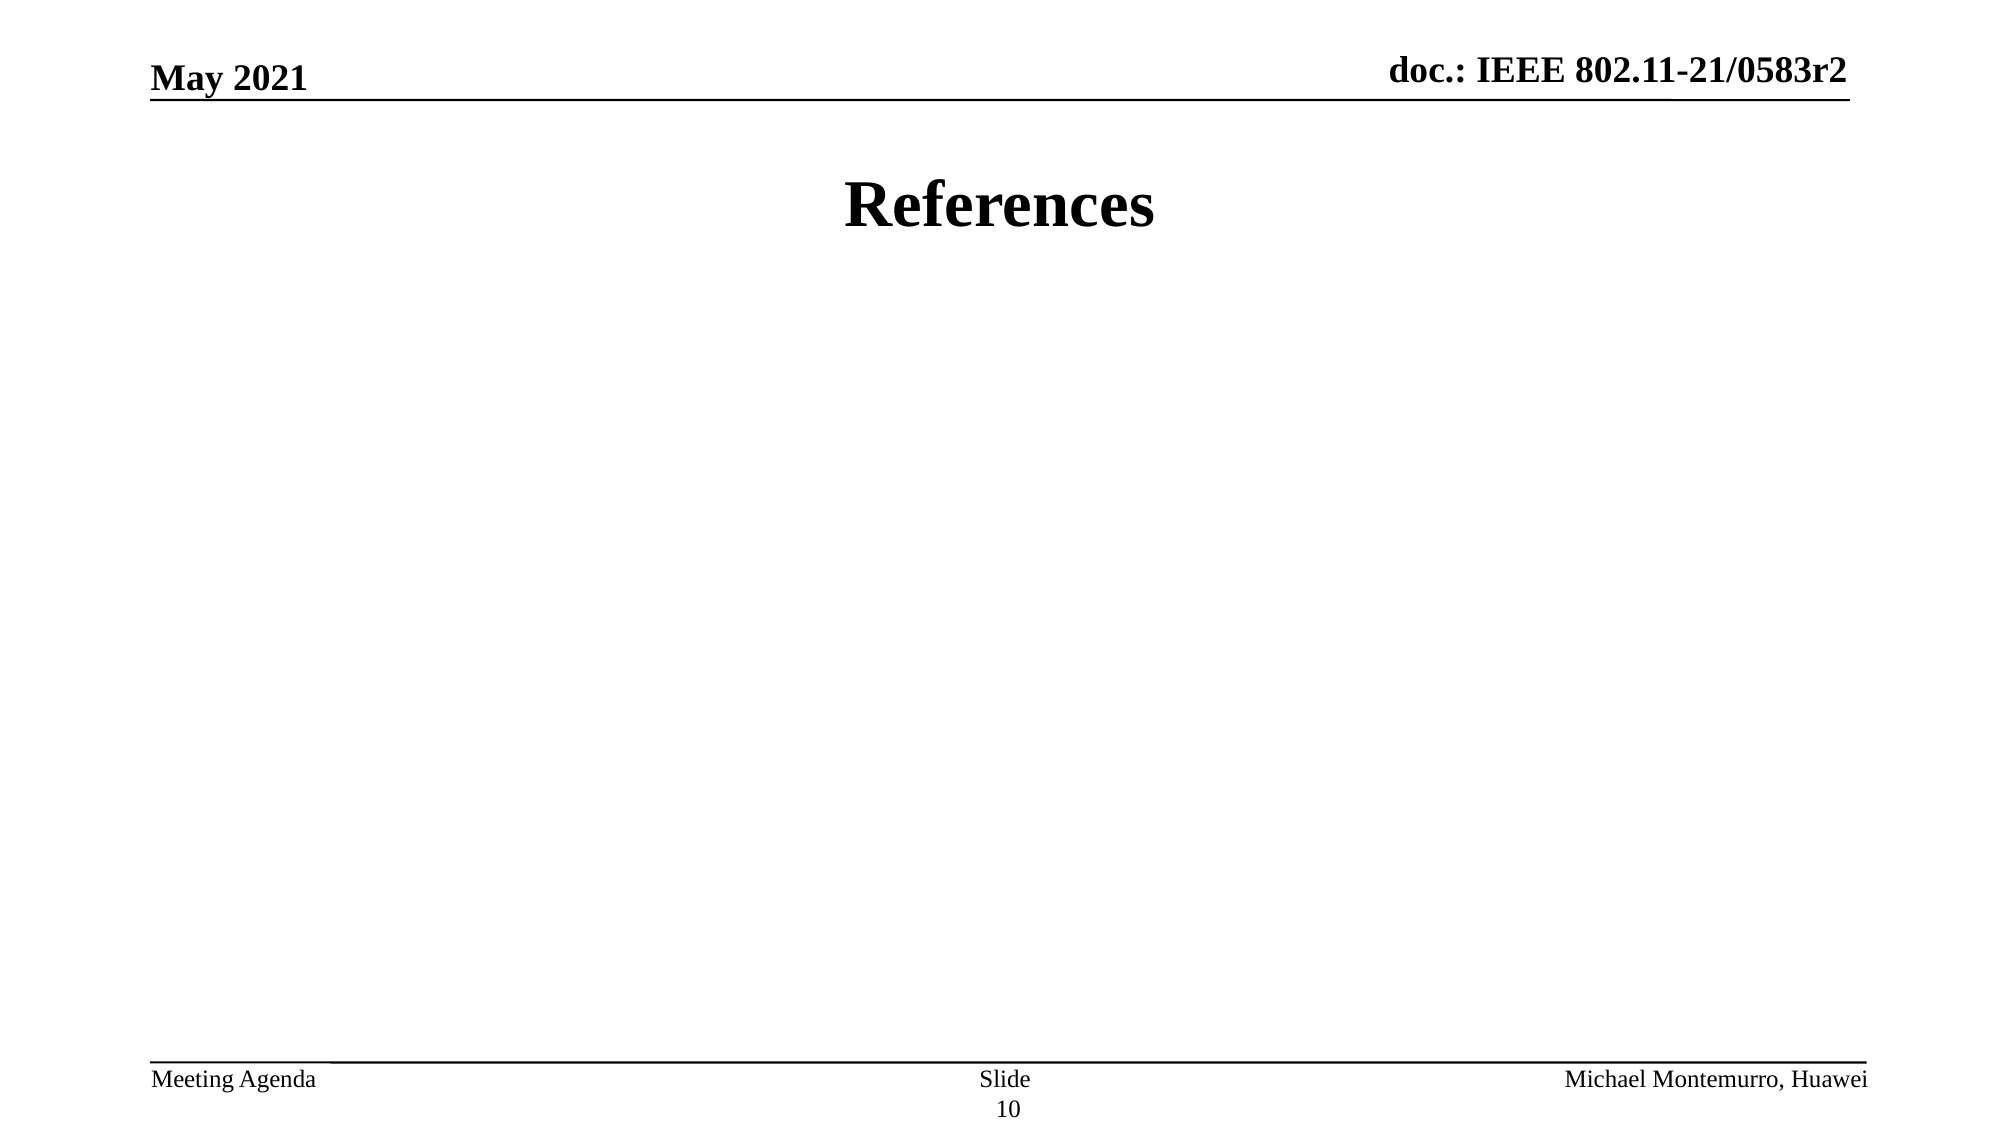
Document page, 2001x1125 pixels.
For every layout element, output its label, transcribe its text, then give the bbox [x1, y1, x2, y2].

title References [150, 112, 1850, 288]
slide_number Slide 10 [972, 1061, 1045, 1093]
footer Michael Montemurro, Huawei [1537, 1061, 1869, 1093]
